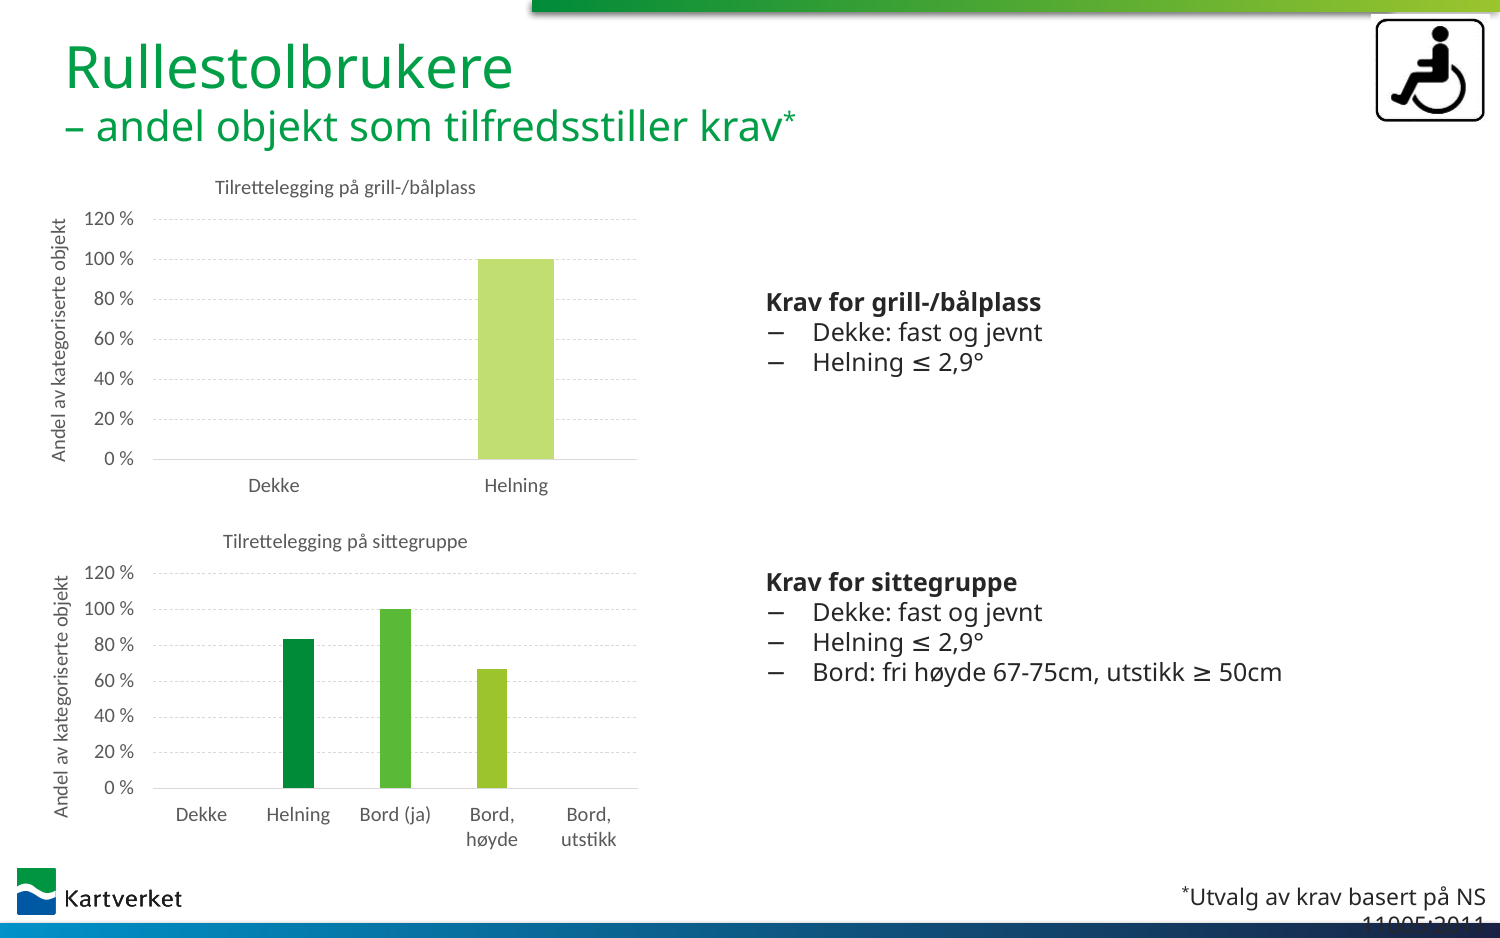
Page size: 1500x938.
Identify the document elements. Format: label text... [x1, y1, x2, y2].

text_box Rullestolbrukere – andel objekt som tilfredsstiller krav* [49, 14, 1431, 158]
picture [1371, 13, 1491, 127]
picture [41, 520, 650, 859]
text_box *Utvalg av krav basert på NS 11005:2011 [1068, 873, 1500, 938]
picture [41, 166, 650, 505]
text_box Krav for sittegruppe Dekke: fast og jevnt Helning ≤ 2,9° Bord: fri høyde 67-75cm, utstikk ≥ 50cm [750, 559, 1500, 694]
text_box Krav for grill-/bålplass Dekke: fast og jevnt Helning ≤ 2,9° [750, 279, 1452, 384]
